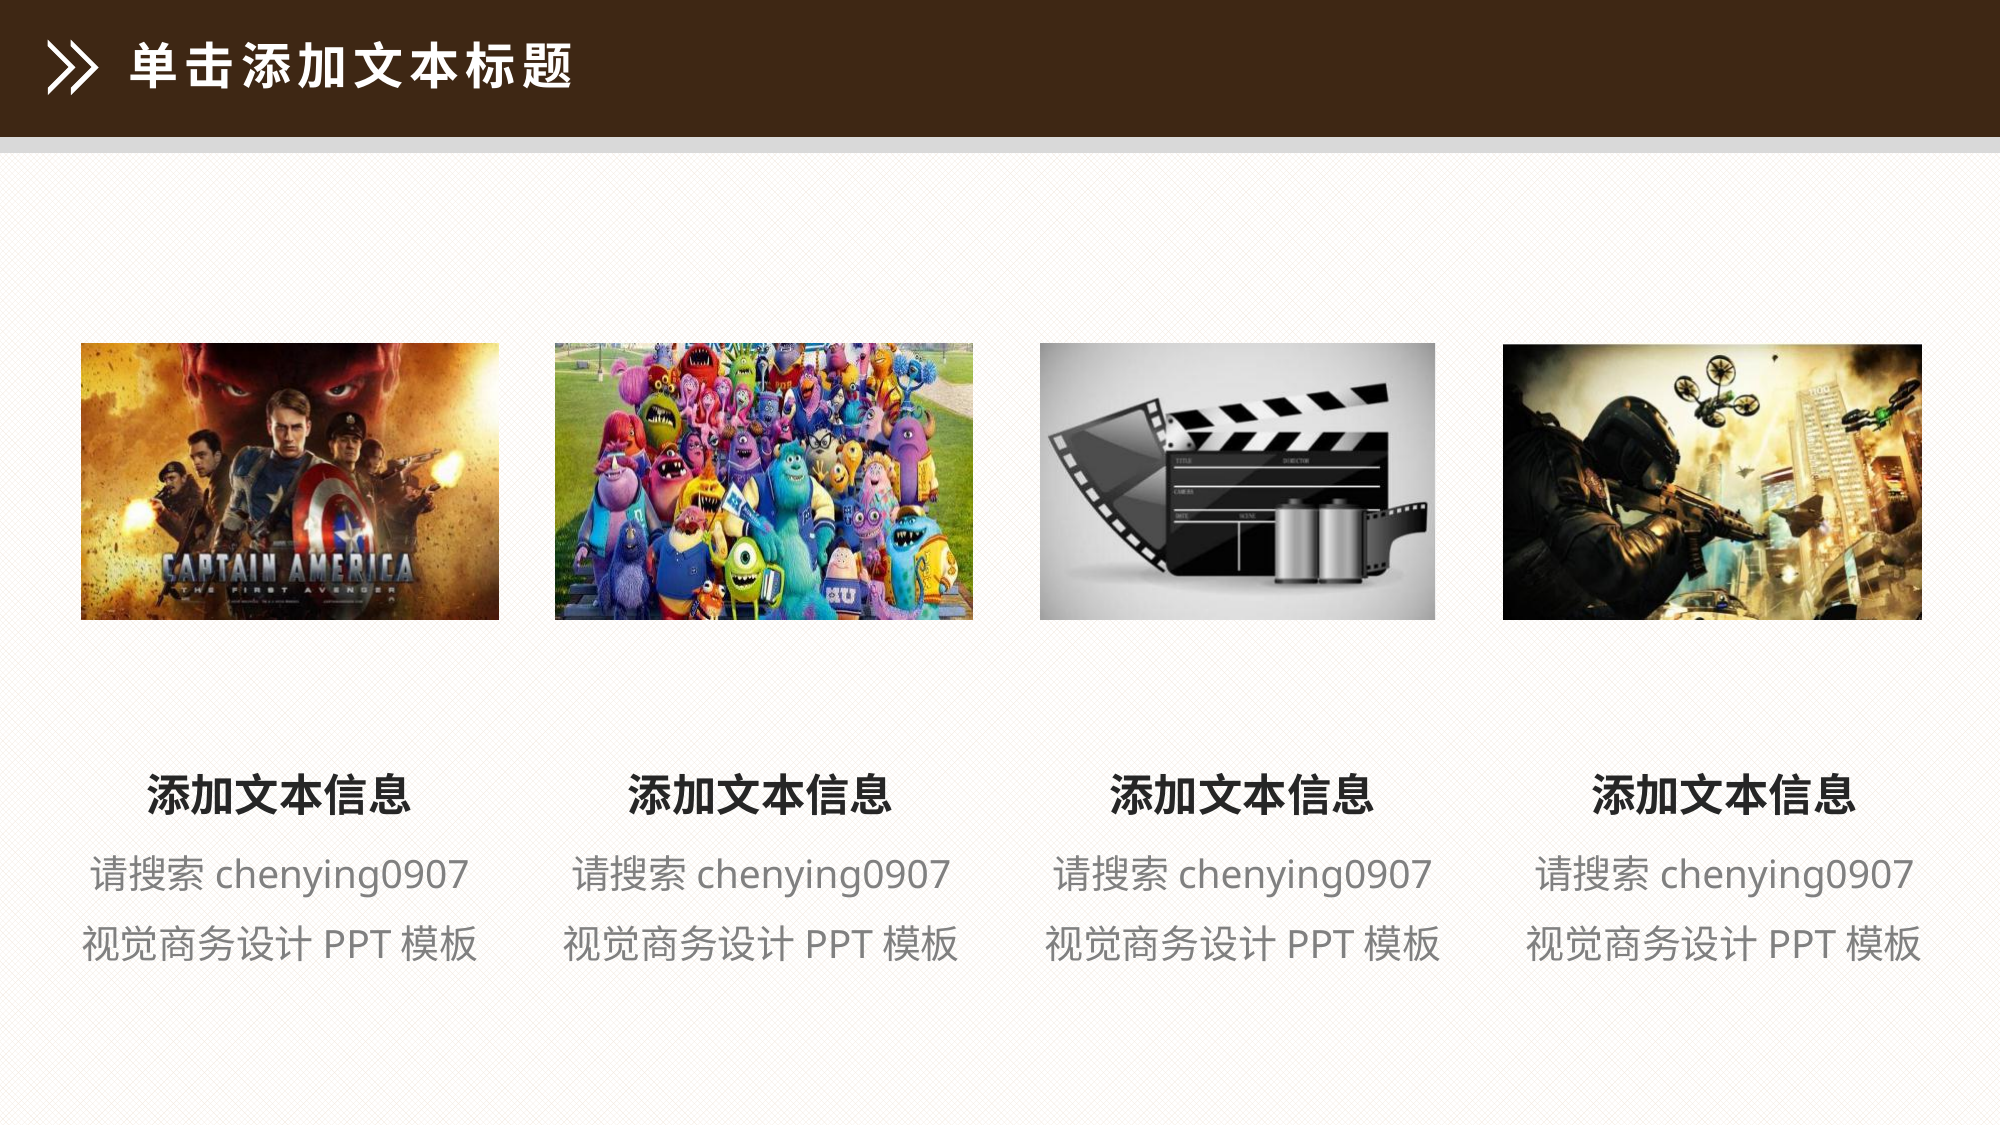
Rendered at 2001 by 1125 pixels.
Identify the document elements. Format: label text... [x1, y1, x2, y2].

text_box [0, 136, 2000, 154]
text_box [28, 47, 91, 88]
text_box 添加文本信息 请搜索chenying0907 视觉商务设计PPT模板 [1507, 759, 1942, 988]
text_box 添加文本信息 请搜索chenying0907 视觉商务设计PPT模板 [62, 759, 497, 988]
text_box 添加文本信息 请搜索chenying0907 视觉商务设计PPT模板 [1025, 759, 1460, 988]
picture [1503, 343, 1922, 620]
text_box [0, 0, 2000, 136]
text_box 添加文本信息 请搜索chenying0907 视觉商务设计PPT模板 [544, 759, 978, 988]
picture [555, 343, 973, 620]
picture [81, 343, 499, 620]
text_box 单击添加文本标题 [113, 26, 588, 102]
picture [1040, 343, 1436, 620]
